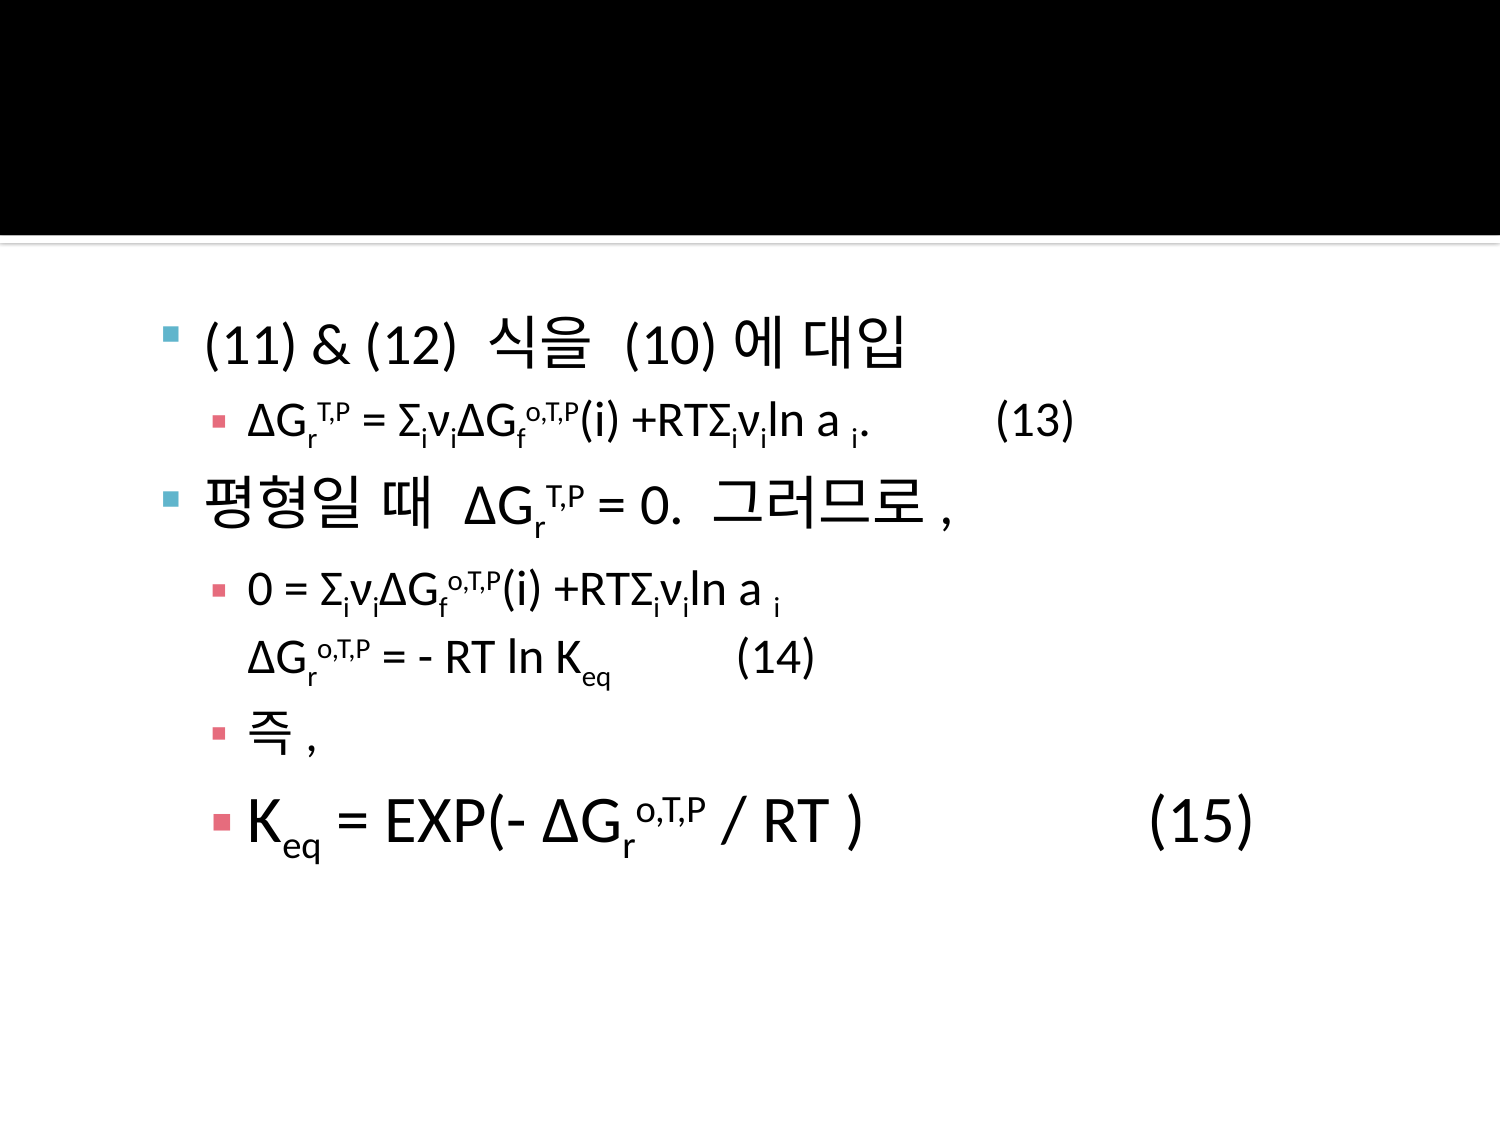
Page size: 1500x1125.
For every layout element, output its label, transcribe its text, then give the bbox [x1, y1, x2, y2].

list (11) & (12) 식을 (10)에 대입 ΔGrT,P = ΣiνiΔGfo,T,P(i) +RTΣiνiln a i. (13) 평형일 때 ΔGrT,P = 0. 그러므로, 0 = ΣiνiΔGfo,T,P(i) +RTΣiνiln a i ΔGro,T,P = - RT ln Keq (14) 즉, Keq = EXP(- ΔGro,T,P / RT ) (15) [75, 291, 1425, 1050]
text_box [238, 747, 955, 838]
